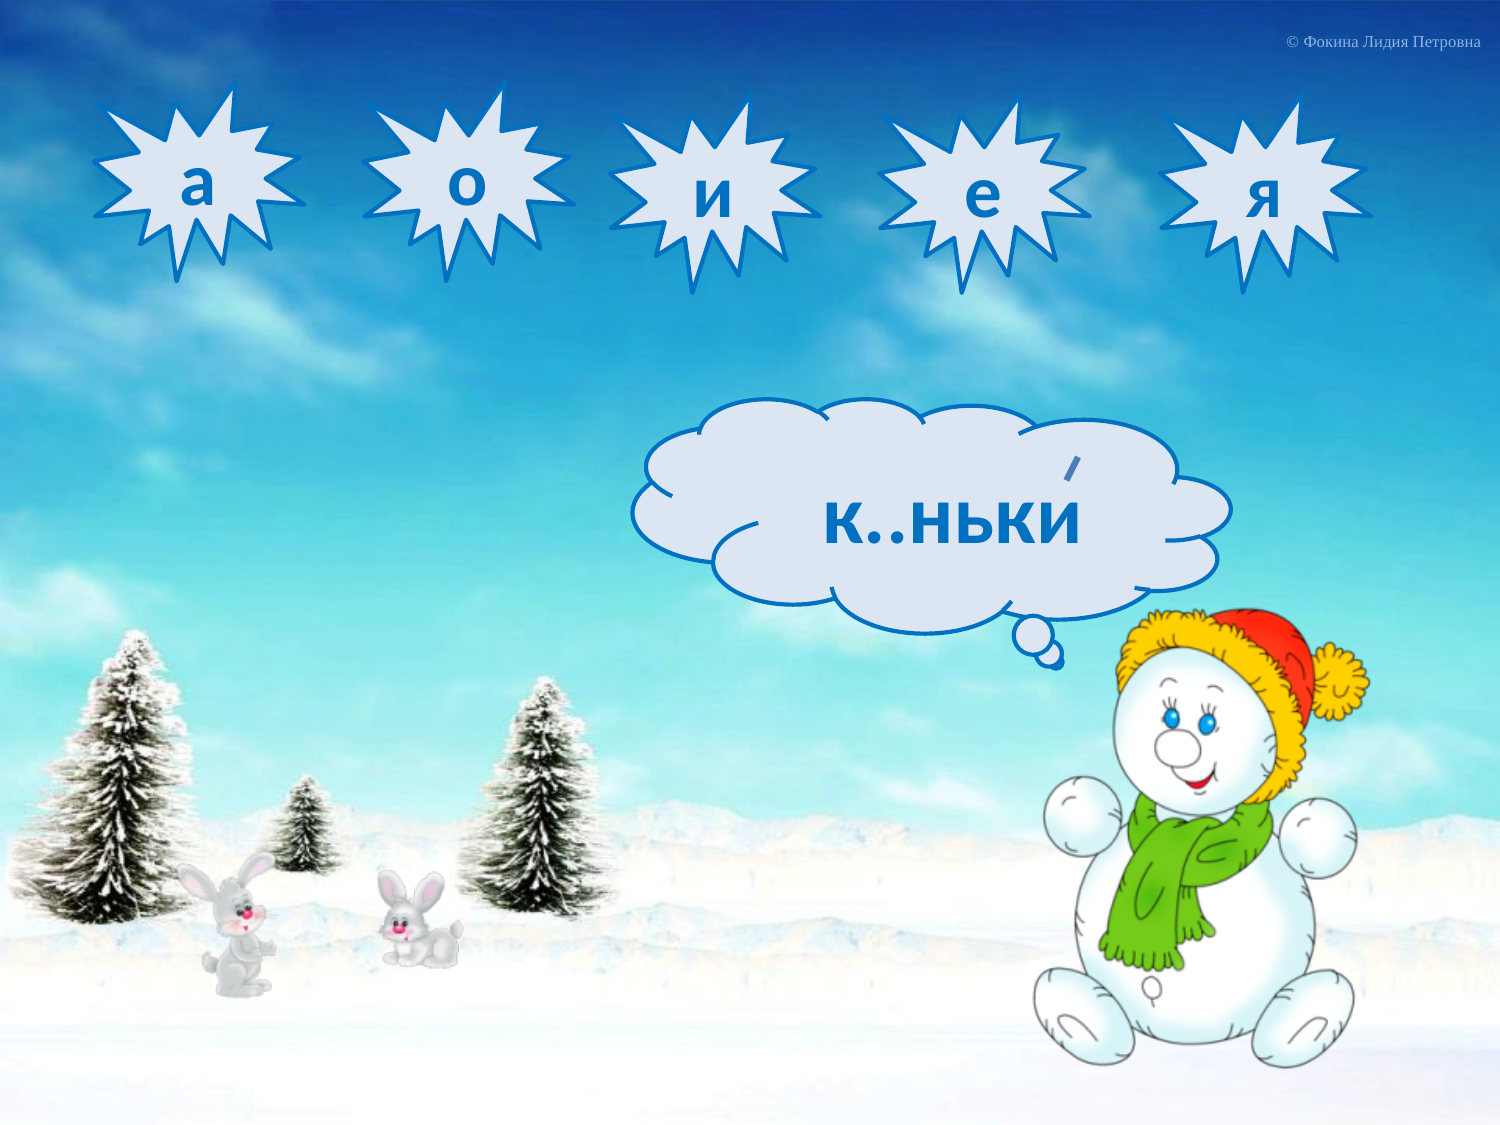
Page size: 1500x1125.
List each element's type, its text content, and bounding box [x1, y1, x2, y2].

text_box е [876, 91, 1092, 296]
text_box я [1158, 91, 1374, 296]
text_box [1060, 462, 1085, 475]
text_box а [91, 80, 307, 284]
picture [0, 0, 1500, 1125]
text_box к..ньки [630, 397, 1233, 636]
text_box и [607, 91, 823, 296]
text_box о [361, 80, 577, 284]
